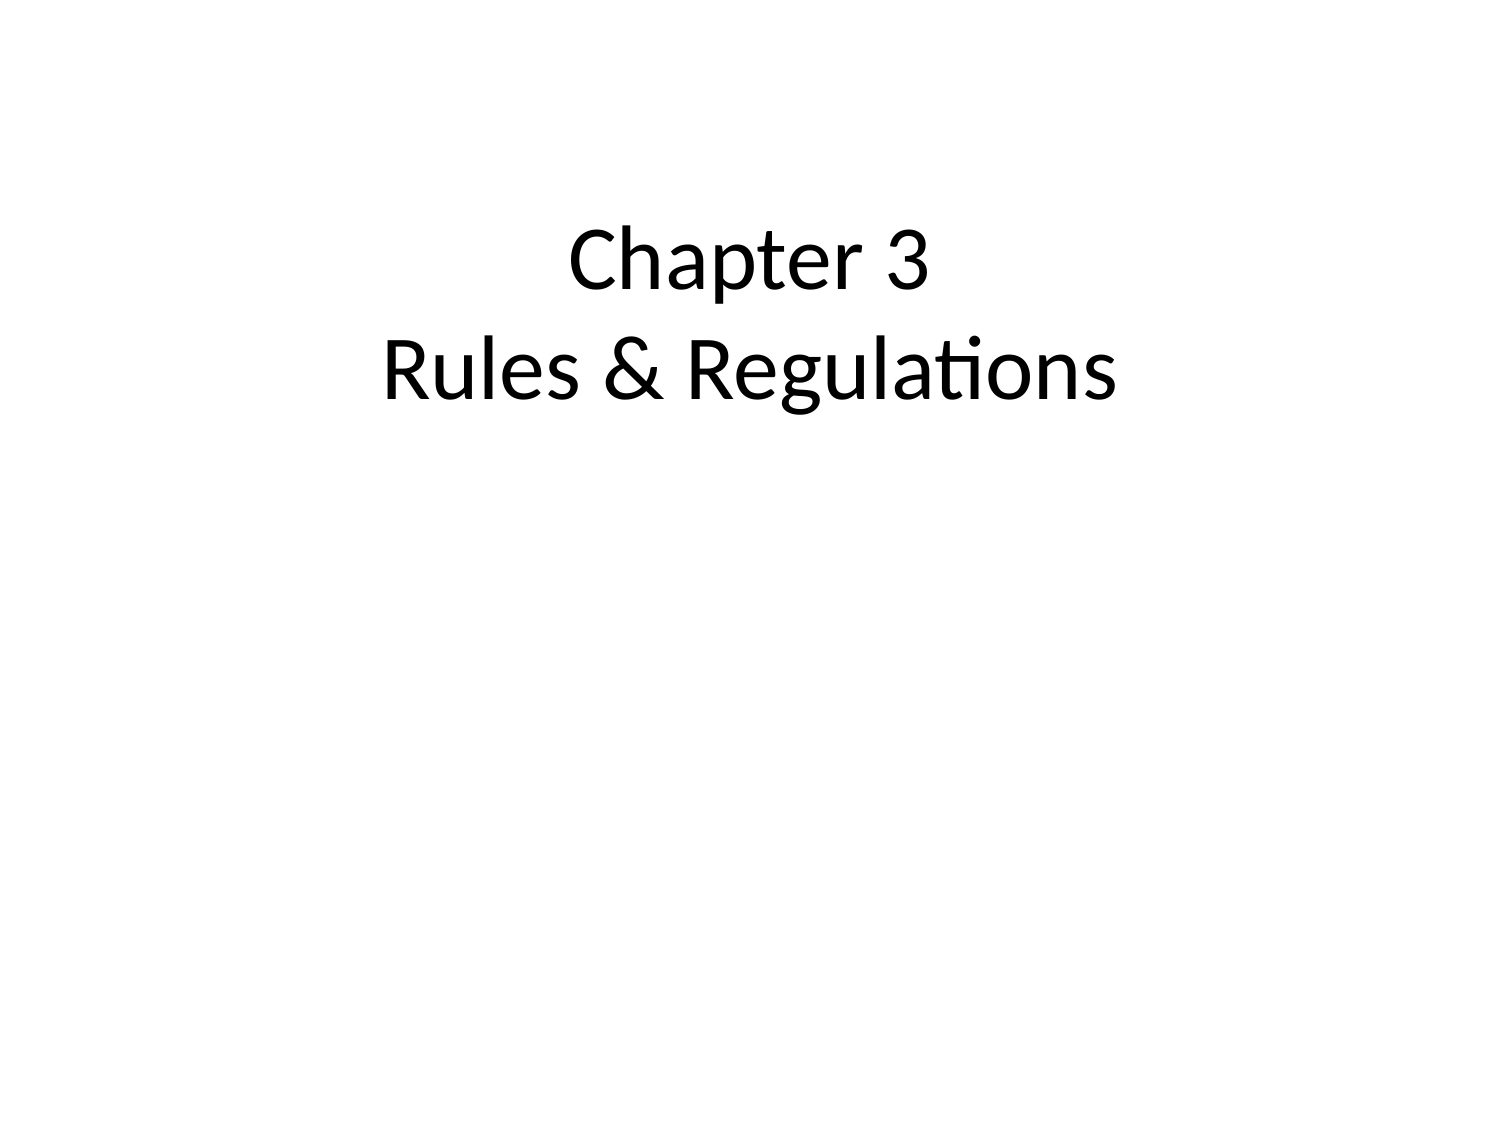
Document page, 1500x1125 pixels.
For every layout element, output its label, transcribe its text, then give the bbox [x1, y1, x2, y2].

title Chapter 3 Rules & Regulations [112, 187, 1388, 429]
